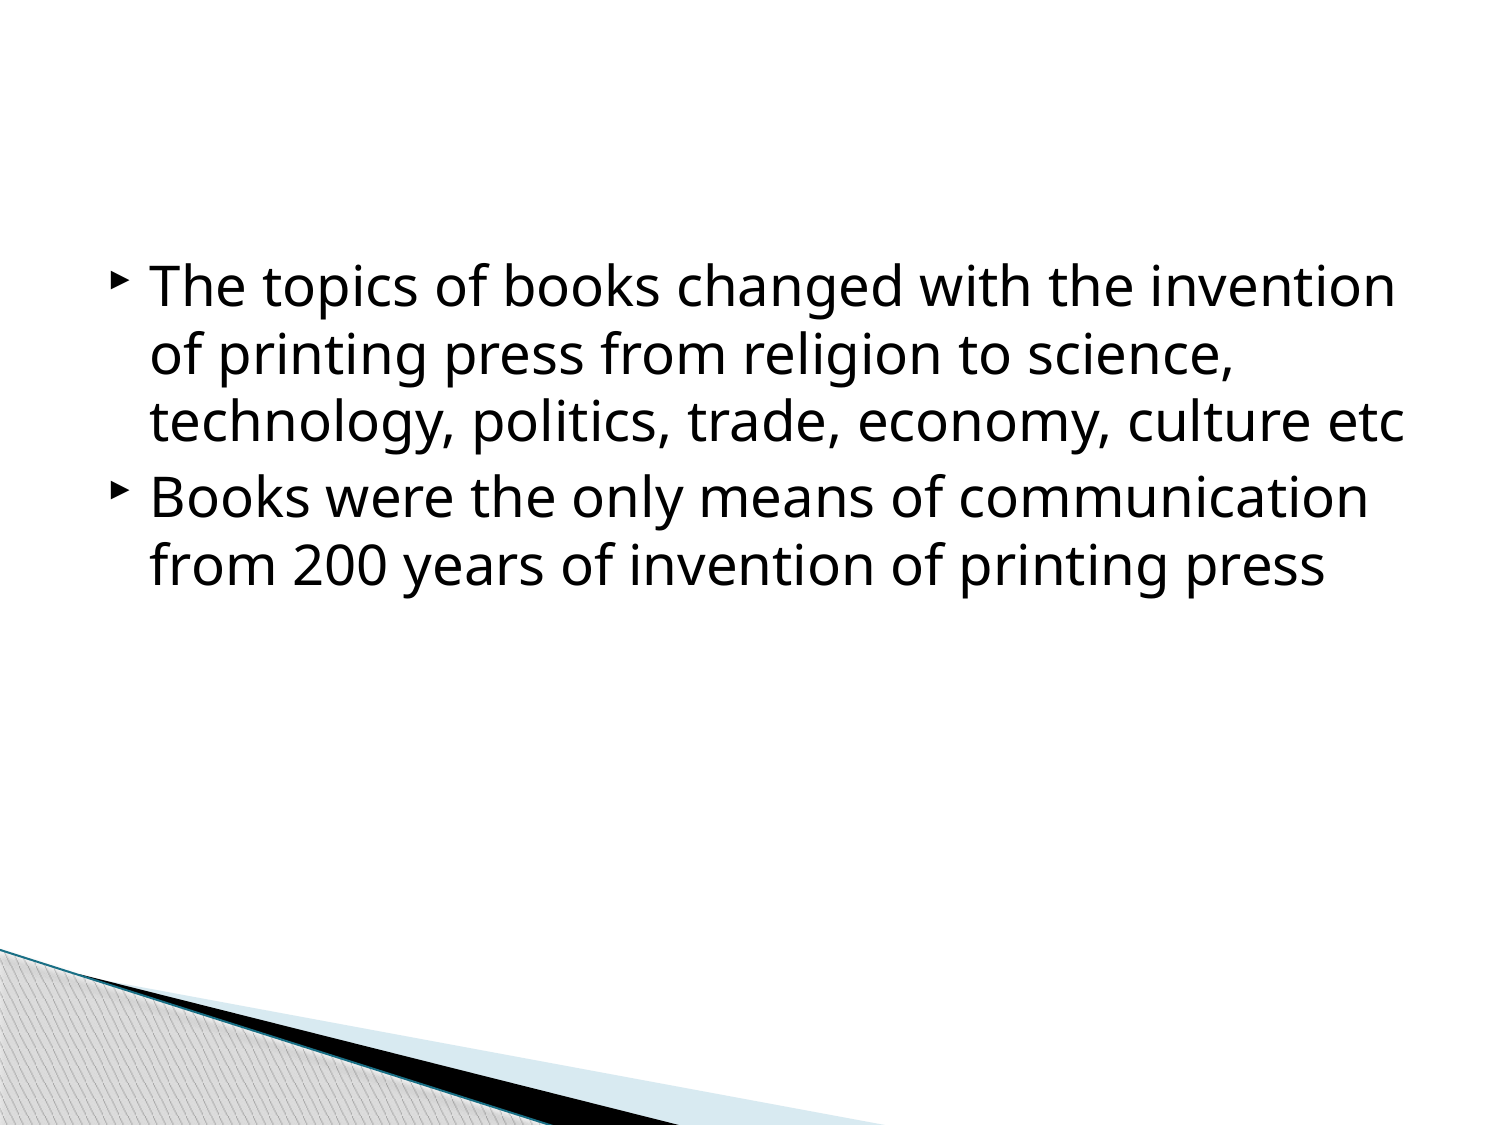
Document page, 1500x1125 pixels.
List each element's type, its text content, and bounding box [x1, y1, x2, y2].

list The topics of books changed with the invention of printing press from religion to science, technology, politics, trade, economy, culture etc Books were the only means of communication from 200 years of invention of printing press [75, 243, 1425, 986]
